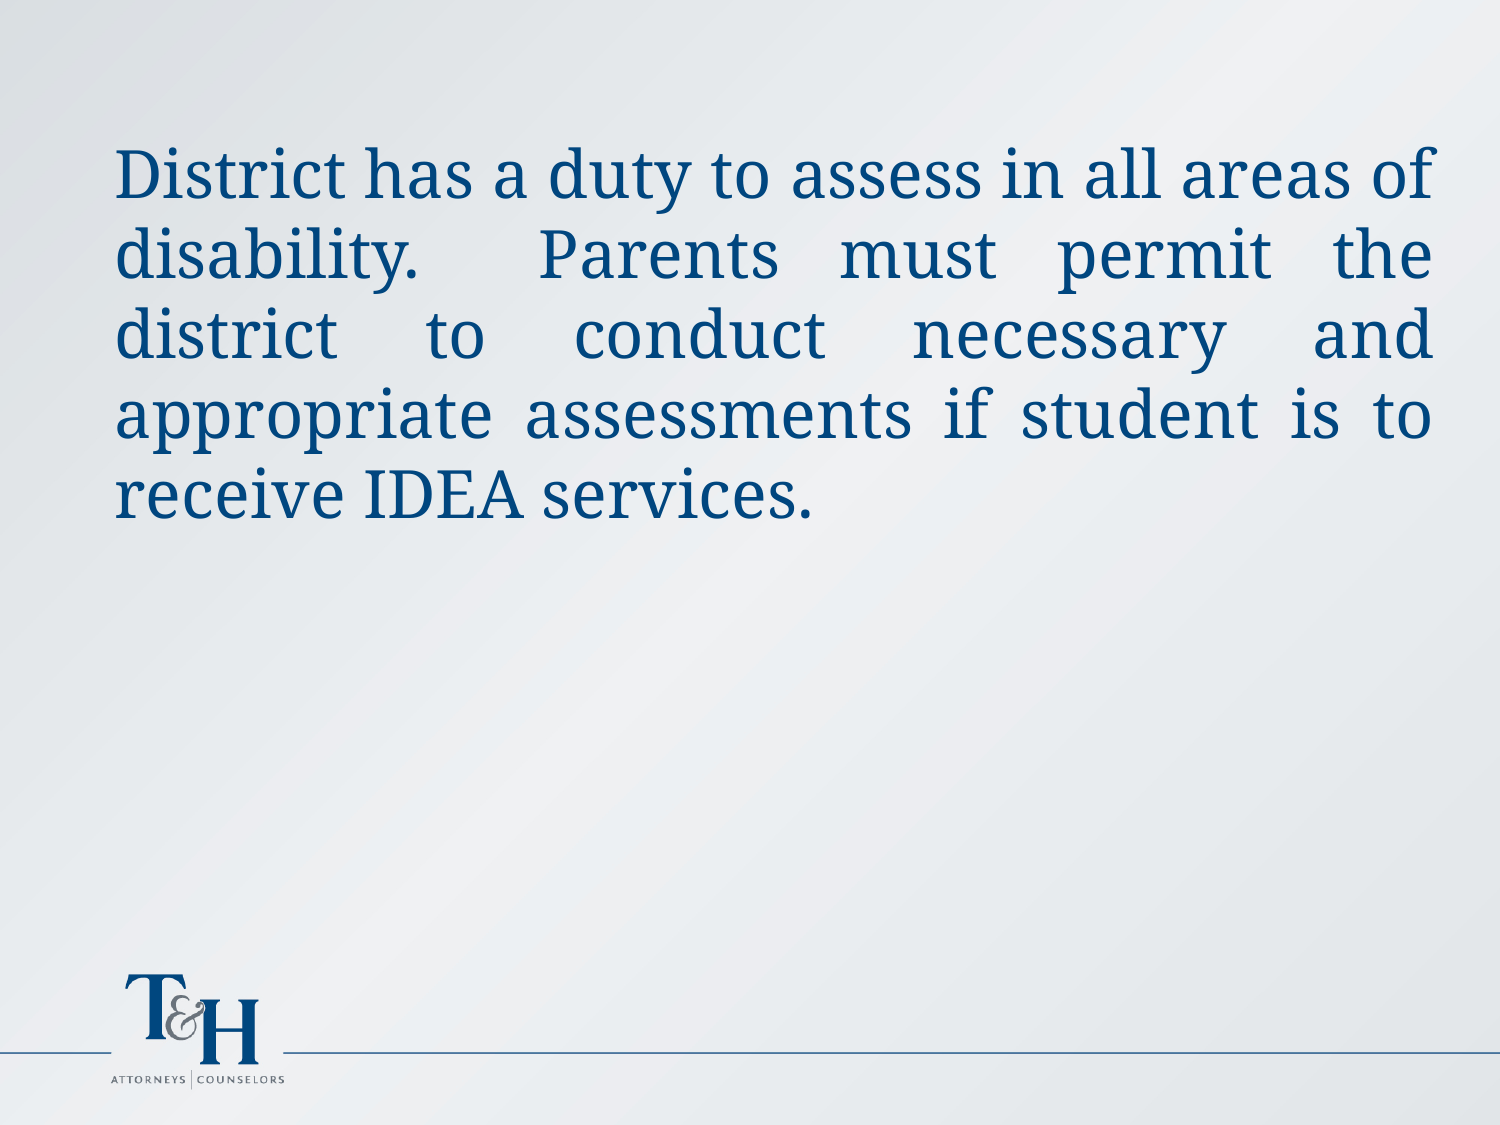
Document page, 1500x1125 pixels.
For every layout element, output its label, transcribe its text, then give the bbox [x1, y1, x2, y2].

text_box District has a duty to assess in all areas of disability. Parents must permit the district to conduct necessary and appropriate assessments if student is to receive IDEA services. [99, 124, 1450, 540]
picture [0, 0, 1500, 1125]
